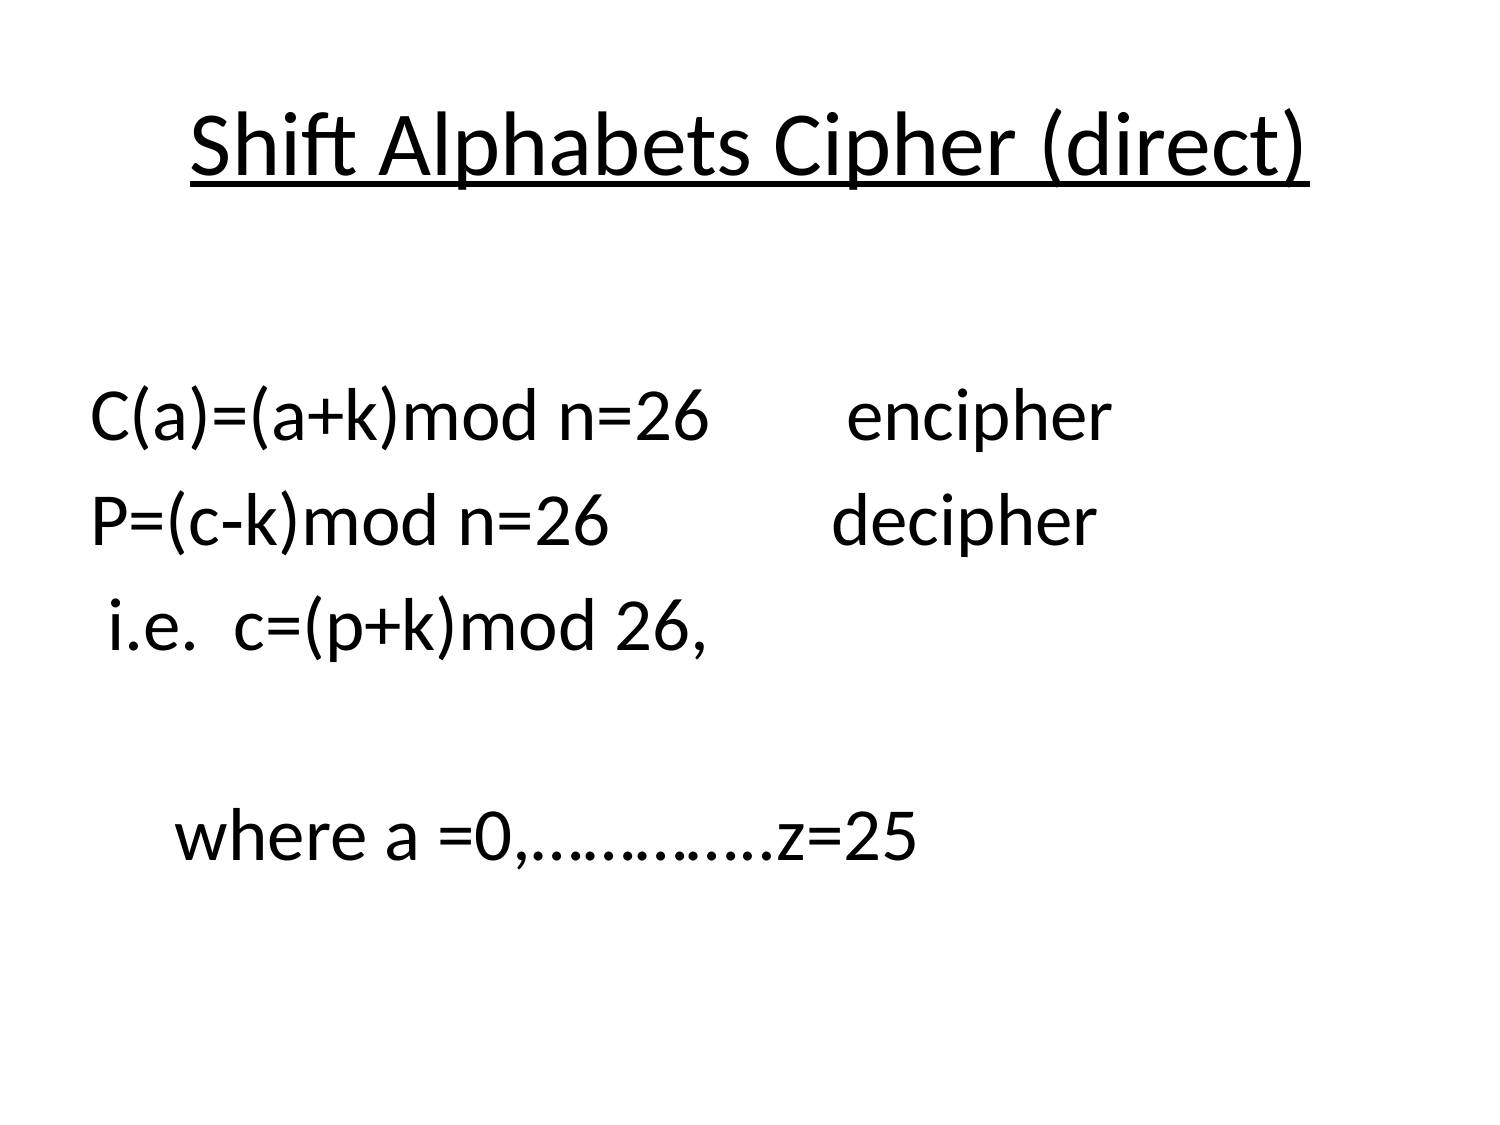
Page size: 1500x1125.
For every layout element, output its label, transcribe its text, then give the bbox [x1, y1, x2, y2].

list C(a)=(a+k)mod n=26 encipher P=(c‐k)mod n=26 decipher i.e. c=(p+k)mod 26, where a =0,…………..z=25 [75, 262, 1425, 1005]
title Shift Alphabets Cipher (direct) [75, 45, 1425, 233]
